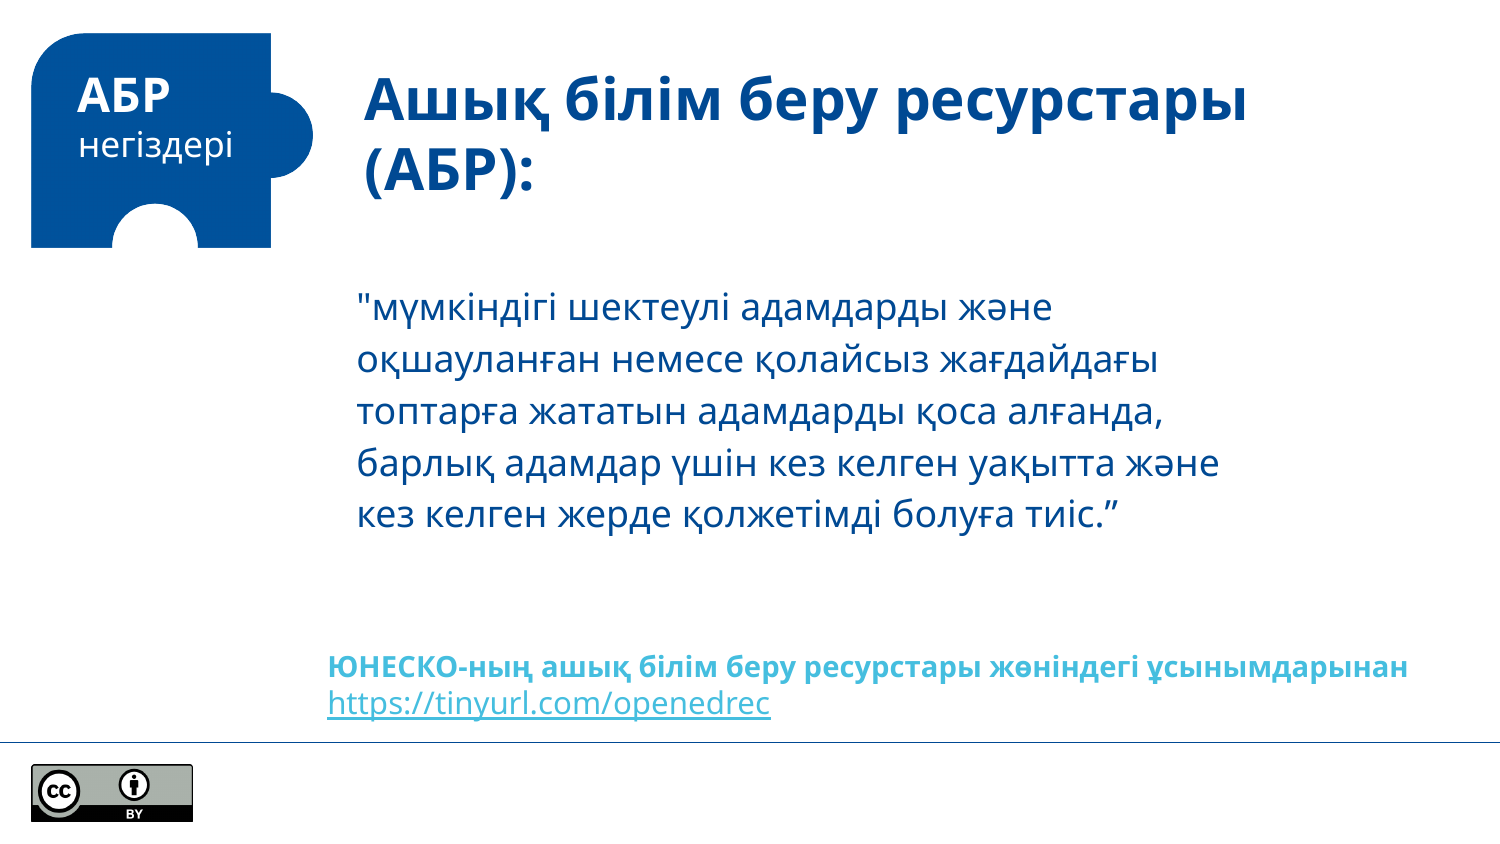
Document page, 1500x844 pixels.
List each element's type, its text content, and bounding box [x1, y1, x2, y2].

text_box АБР негіздері [316, 49, 493, 180]
text_box Ашық білім беру ресурстары (АБР): [349, 47, 1321, 218]
picture [31, 764, 193, 822]
text_box ЮНЕСКО-ның ашық білім беру ресурстары жөніндегі ұсынымдарынан https://tinyurl.com/openedrec [312, 633, 1482, 741]
text_box "мүмкіндігі шектеулі адамдарды және оқшауланған немесе қолайсыз жағдайдағы топтарға жататын адамдарды қоса алғанда, барлық адамдар үшін кез келген уақытта және кез келген жерде қолжетімді болуға тиіс.” [341, 261, 1249, 551]
text_box [0, 750, 1500, 844]
picture [31, 33, 313, 248]
